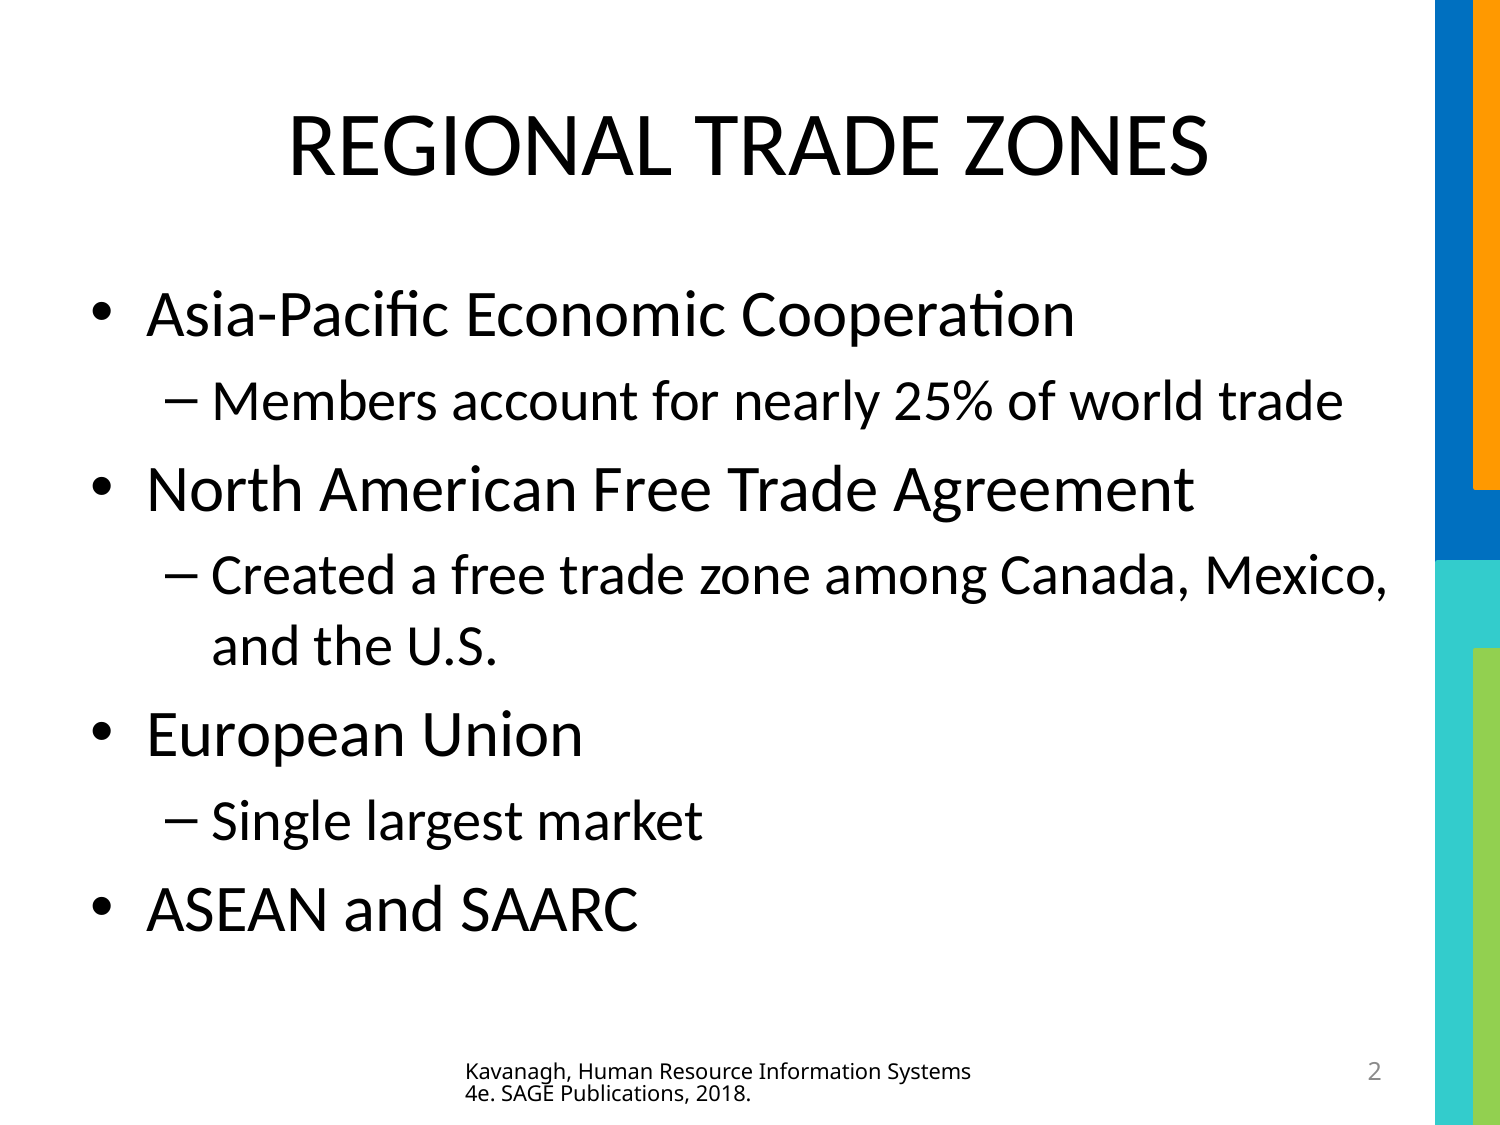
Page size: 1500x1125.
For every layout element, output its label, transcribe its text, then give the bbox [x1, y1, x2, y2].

slide_number 2 [1059, 1042, 1397, 1103]
title REGIONAL TRADE ZONES [75, 45, 1425, 233]
list Asia-Pacific Economic Cooperation Members account for nearly 25% of world trade North American Free Trade Agreement Created a free trade zone among Canada, Mexico, and the U.S. European Union Single largest market ASEAN and SAARC [75, 262, 1425, 1005]
footer Kavanagh, Human Resource Information Systems 4e. SAGE Publications, 2018. [450, 1042, 1004, 1103]
